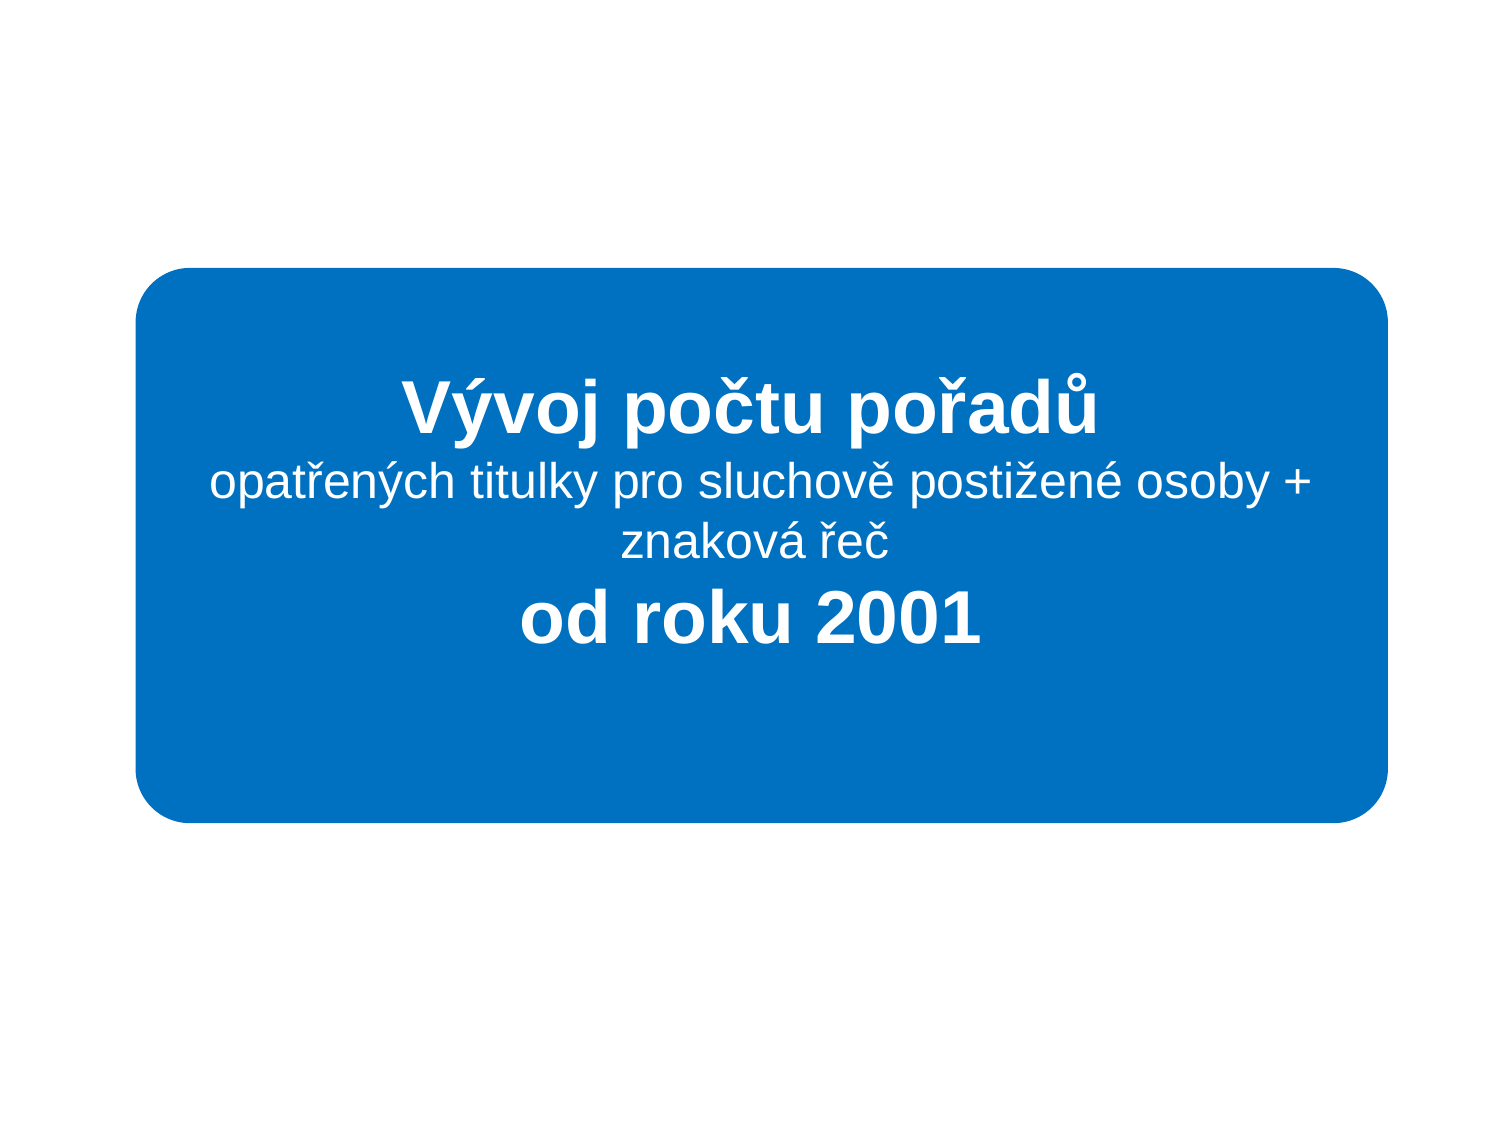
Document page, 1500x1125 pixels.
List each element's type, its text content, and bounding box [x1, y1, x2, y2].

text_box Vývoj počtu pořadů opatřených titulky pro sluchově postižené osoby + znaková řeč od roku 2001 [135, 267, 1388, 824]
